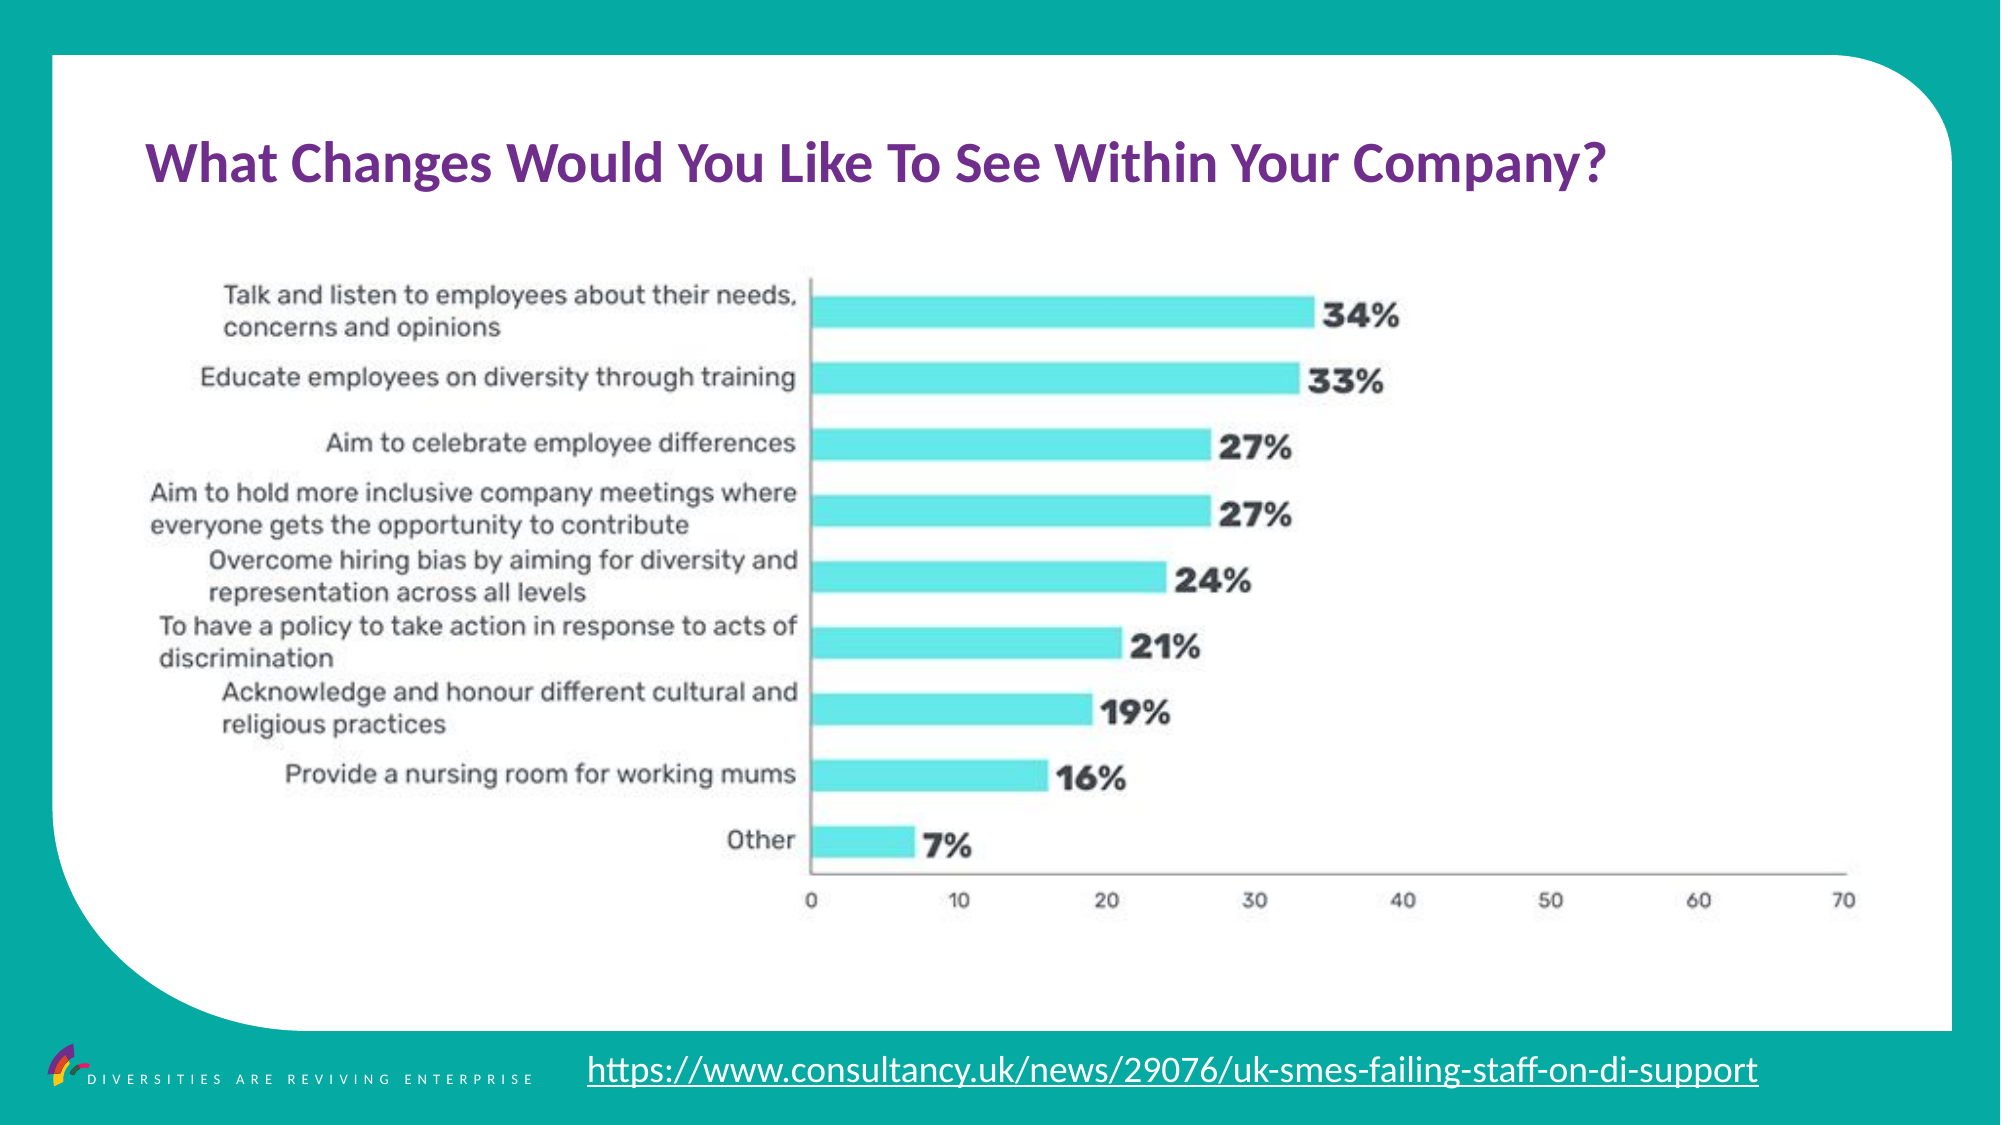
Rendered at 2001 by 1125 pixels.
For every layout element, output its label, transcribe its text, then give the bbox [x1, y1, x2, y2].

picture [113, 232, 1870, 947]
list What Changes Would You Like To See Within Your Company? [130, 124, 1869, 232]
text_box https://www.consultancy.uk/news/29076/uk-smes-failing-staff-on-di-support [572, 1037, 1928, 1098]
